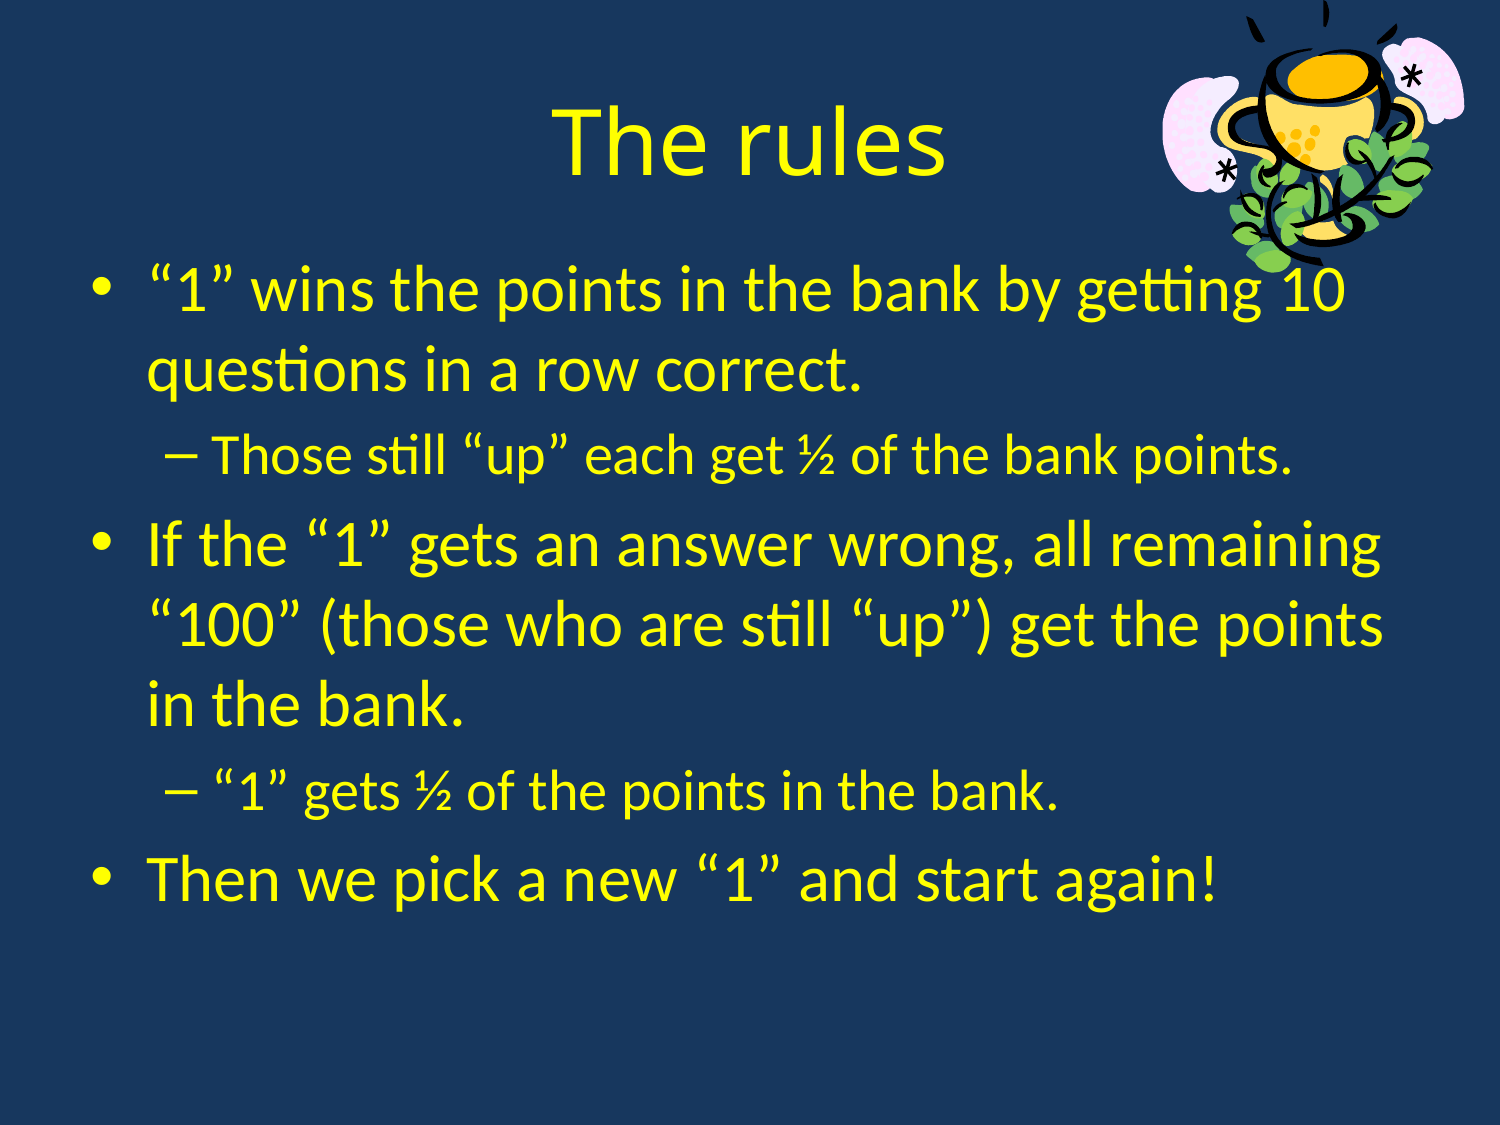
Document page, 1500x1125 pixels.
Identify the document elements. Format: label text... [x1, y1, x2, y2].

title The rules [75, 45, 1157, 233]
picture [1162, 0, 1467, 276]
list “1” wins the points in the bank by getting 10 questions in a row correct. Those still “up” each get ½ of the bank points. If the “1” gets an answer wrong, all remaining “100” (those who are still “up”) get the points in the bank. “1” gets ½ of the points in the bank. Then we pick a new “1” and start again! [75, 237, 1425, 1005]
